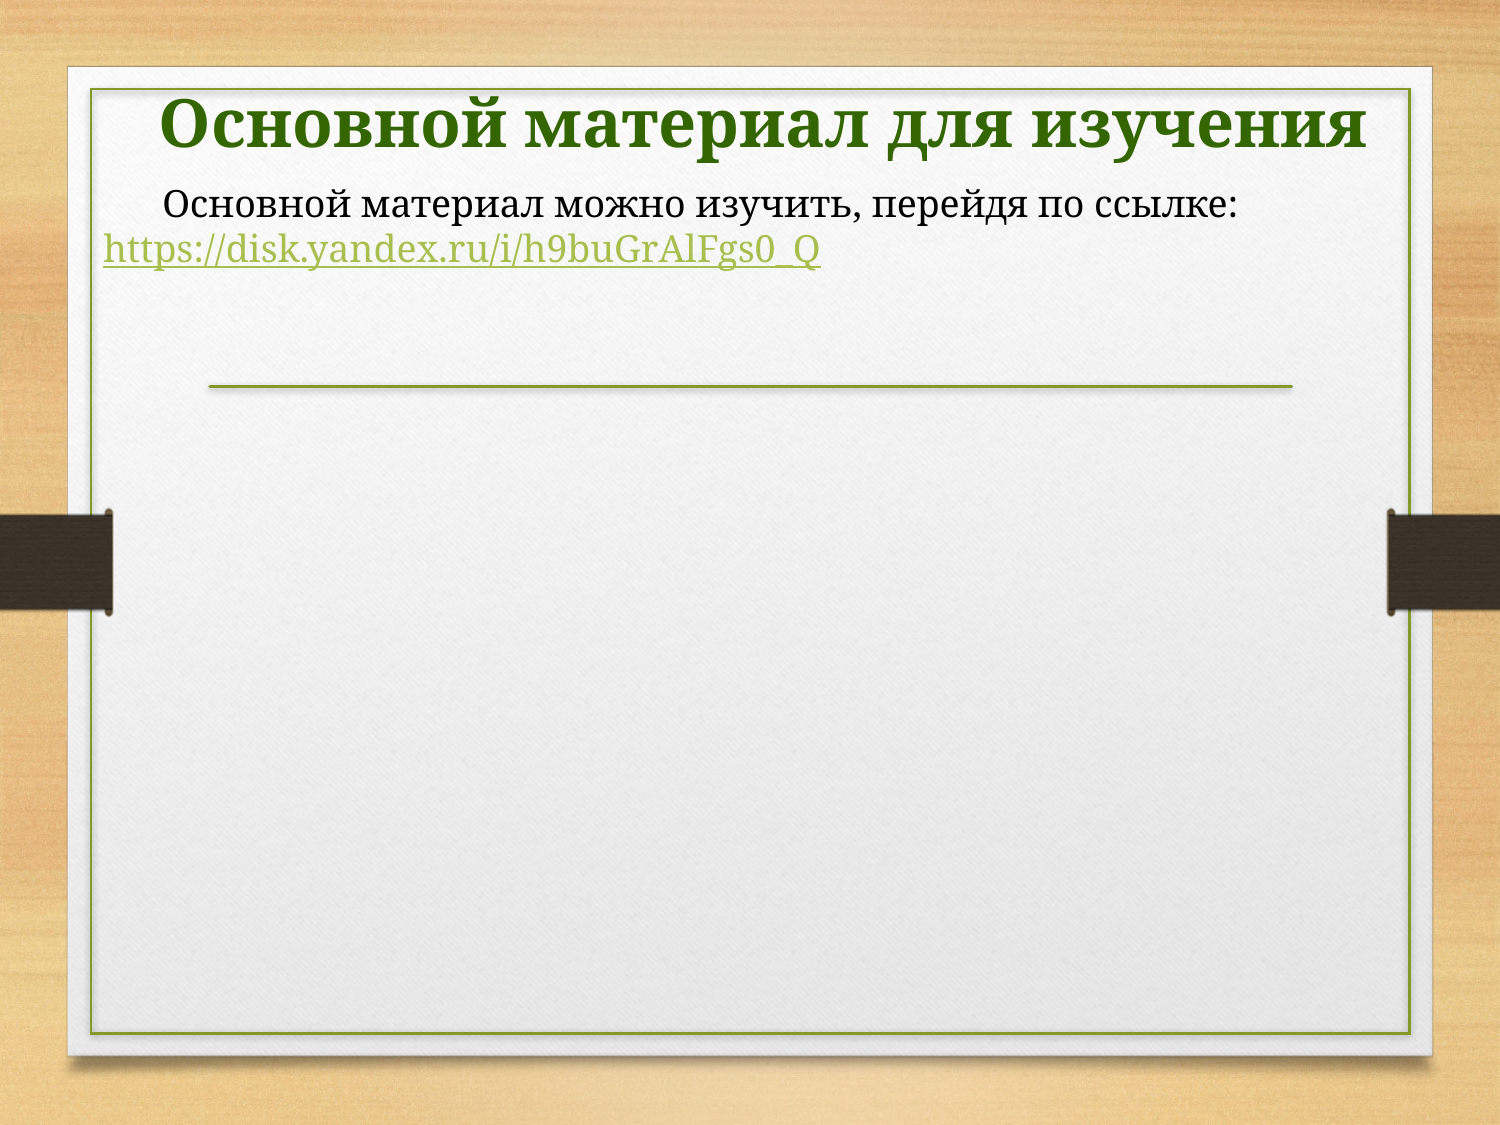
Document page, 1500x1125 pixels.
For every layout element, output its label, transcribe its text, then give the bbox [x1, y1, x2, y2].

picture [0, 0, 1500, 1125]
text_box Основной материал для изучения [106, 60, 1420, 172]
text_box Основной материал можно изучить, перейдя по ссылке: https://disk.yandex.ru/i/h9buGrAlFgs0_Q [88, 172, 1447, 329]
